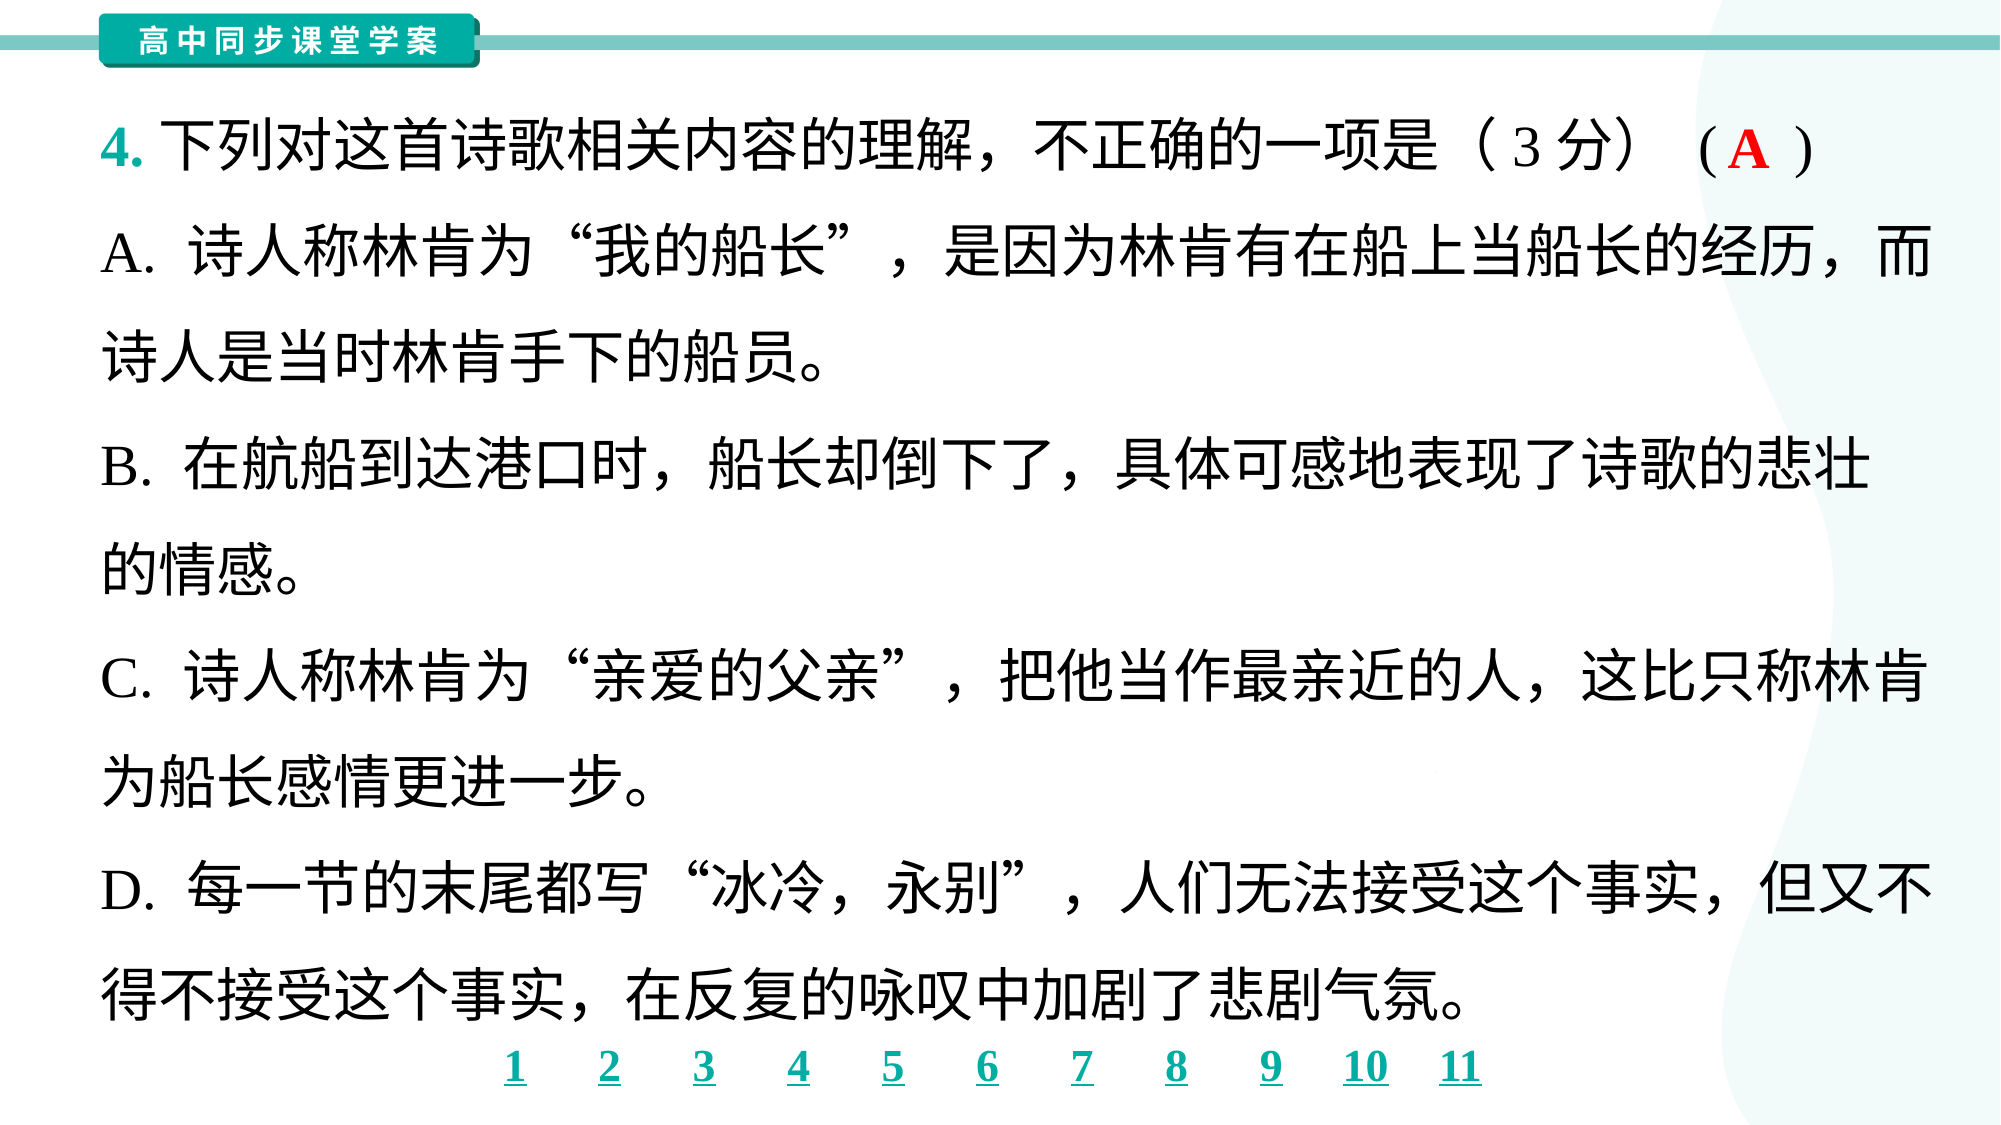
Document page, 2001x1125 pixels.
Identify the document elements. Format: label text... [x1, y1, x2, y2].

text_box 4.下列对这首诗歌相关内容的理解，不正确的一项是（3分） ( ) [1791, 76, 1899, 177]
text_box 4.下列对这首诗歌相关内容的理解，不正确的一项是（3分） ( ) [100, 76, 1706, 177]
picture [0, 0, 2000, 1125]
text_box A. 诗人称林肯为“我的船长”，是因为林肯有在船上当船长的经历，而 诗人是当时林肯手下的船员。 B. 在航船到达港口时，船长却倒下了，具体可感地表现了诗歌的悲壮 的情感。 C. 诗人称林肯为“亲爱的父亲”，把他当作最亲近的人，这比只称林肯 为船长感情更进一步。 D. 每一节的末尾都写“冰冷，永别”，人们无法接受这个事实，但又不 得不接受这个事实，在反复的咏叹中加剧了悲剧气氛。 [100, 177, 1899, 1028]
text_box A [1706, 76, 1791, 177]
